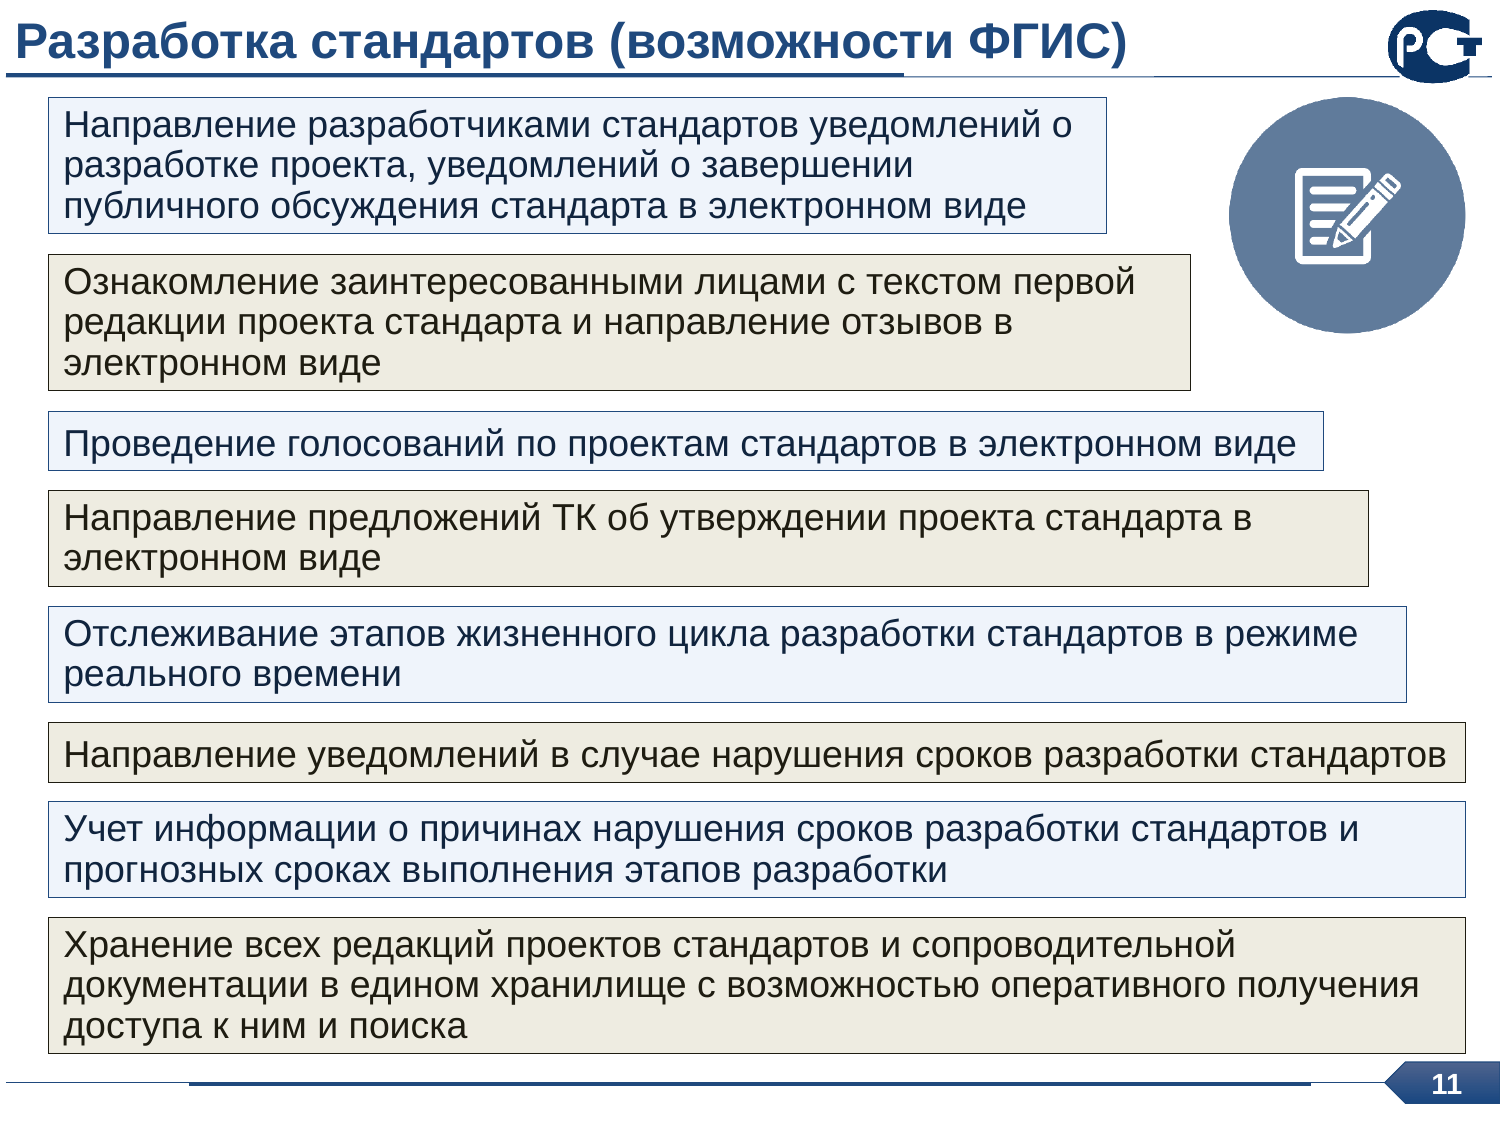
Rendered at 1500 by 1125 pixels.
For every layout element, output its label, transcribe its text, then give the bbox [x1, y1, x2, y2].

title Разработка стандартов (возможности ФГИС) [0, 0, 1495, 77]
slide_number 11 [1384, 1062, 1500, 1104]
text_box Направление уведомлений в случае нарушения сроков разработки стандартов [48, 722, 1466, 783]
text_box Учет информации о причинах нарушения сроков разработки стандартов и прогнозных сроках выполнения этапов разработки [48, 801, 1466, 898]
text_box Направление предложений ТК об утверждении проекта стандарта в электронном виде [48, 490, 1369, 587]
text_box Отслеживание этапов жизненного цикла разработки стандартов в режиме реального времени [48, 606, 1407, 703]
text_box Хранение всех редакций проектов стандартов и сопроводительной документации в едином хранилище с возможностью оперативного получения доступа к ним и поиска [48, 917, 1466, 1054]
text_box Ознакомление заинтересованными лицами с текстом первой редакции проекта стандарта и направление отзывов в электронном виде [48, 254, 1191, 391]
picture [1229, 97, 1466, 334]
text_box Проведение голосований по проектам стандартов в электронном виде [48, 411, 1324, 471]
text_box Направление разработчиками стандартов уведомлений о разработке проекта, уведомлений о завершении публичного обсуждения стандарта в электронном виде [48, 97, 1107, 234]
